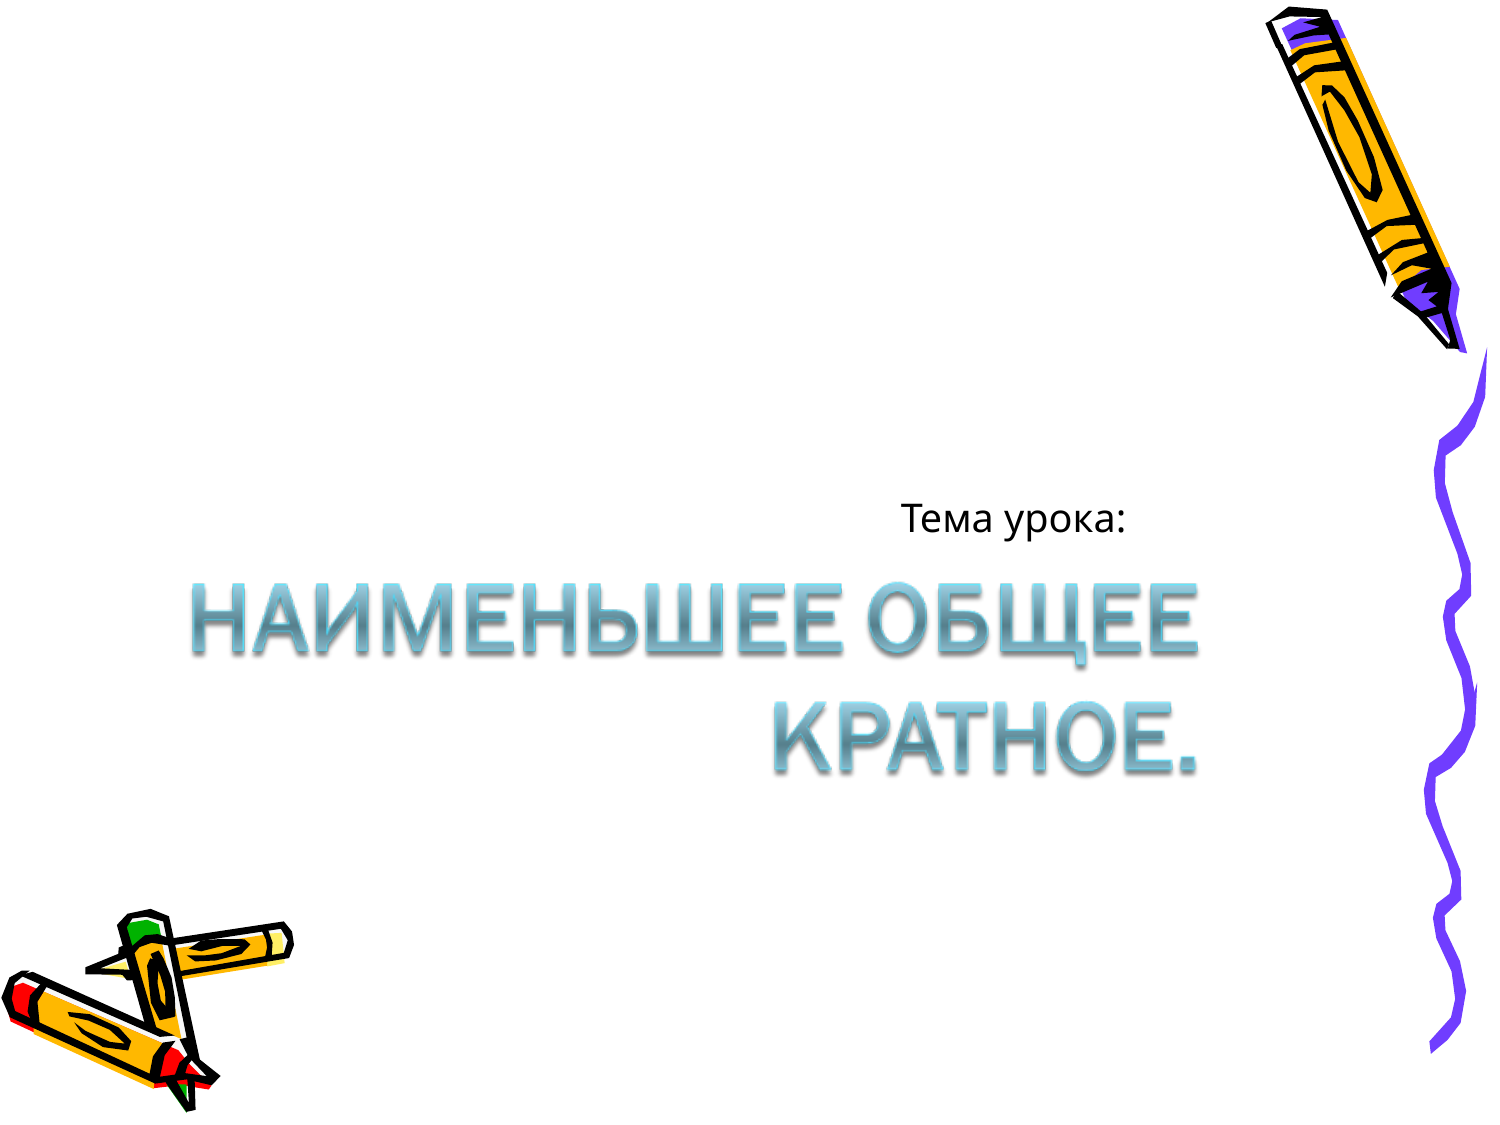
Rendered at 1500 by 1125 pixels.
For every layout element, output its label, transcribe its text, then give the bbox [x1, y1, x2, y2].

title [68, 524, 1290, 938]
subtitle Тема урока: [71, 253, 1135, 523]
